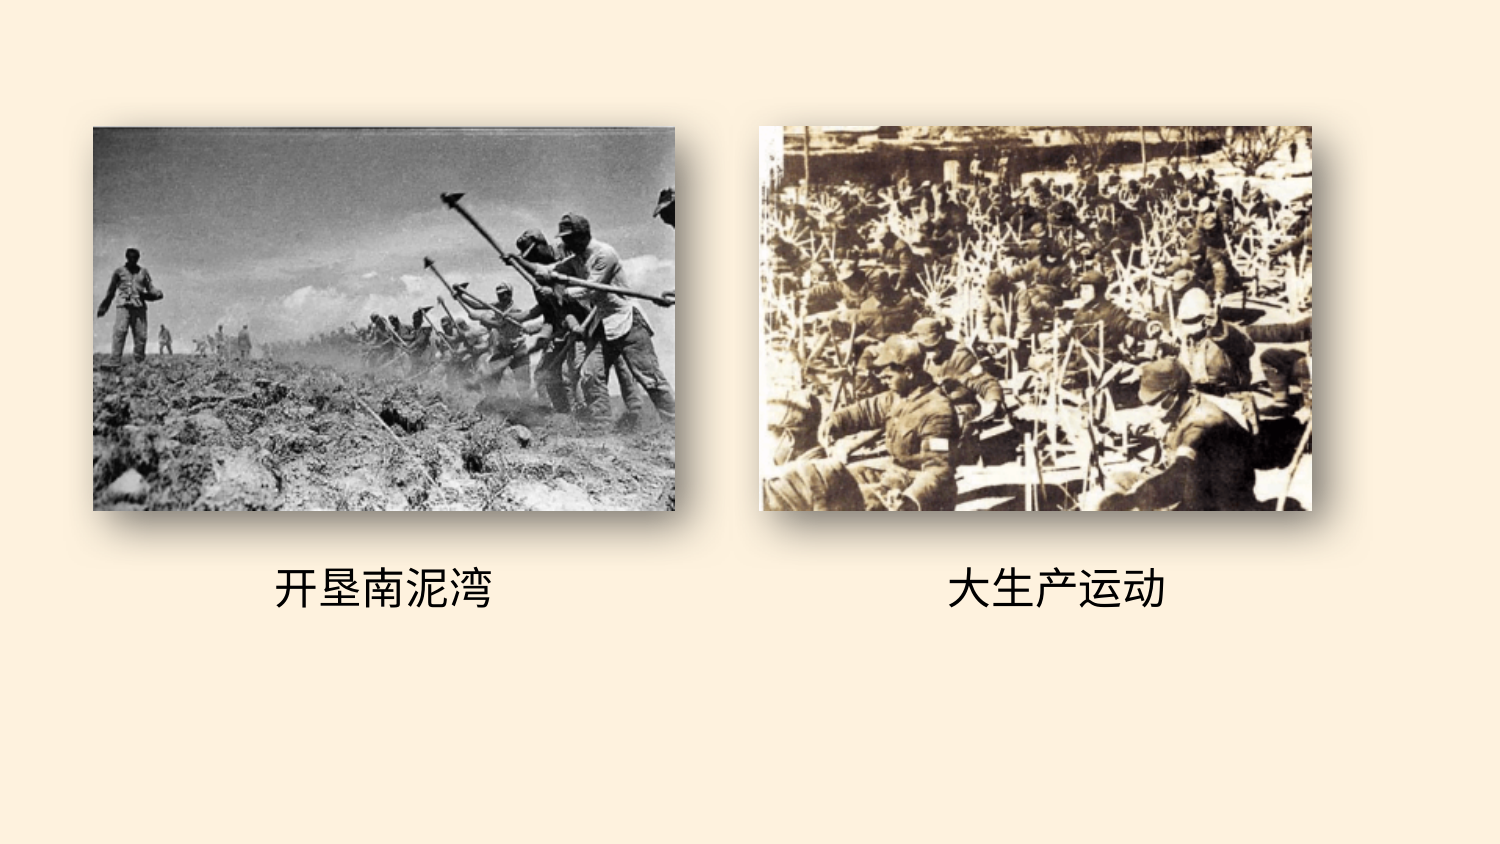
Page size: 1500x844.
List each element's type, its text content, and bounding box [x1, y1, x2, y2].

picture [0, 0, 1500, 844]
text_box 大生产运动 [936, 558, 1178, 619]
text_box 开垦南泥湾 [263, 558, 505, 619]
